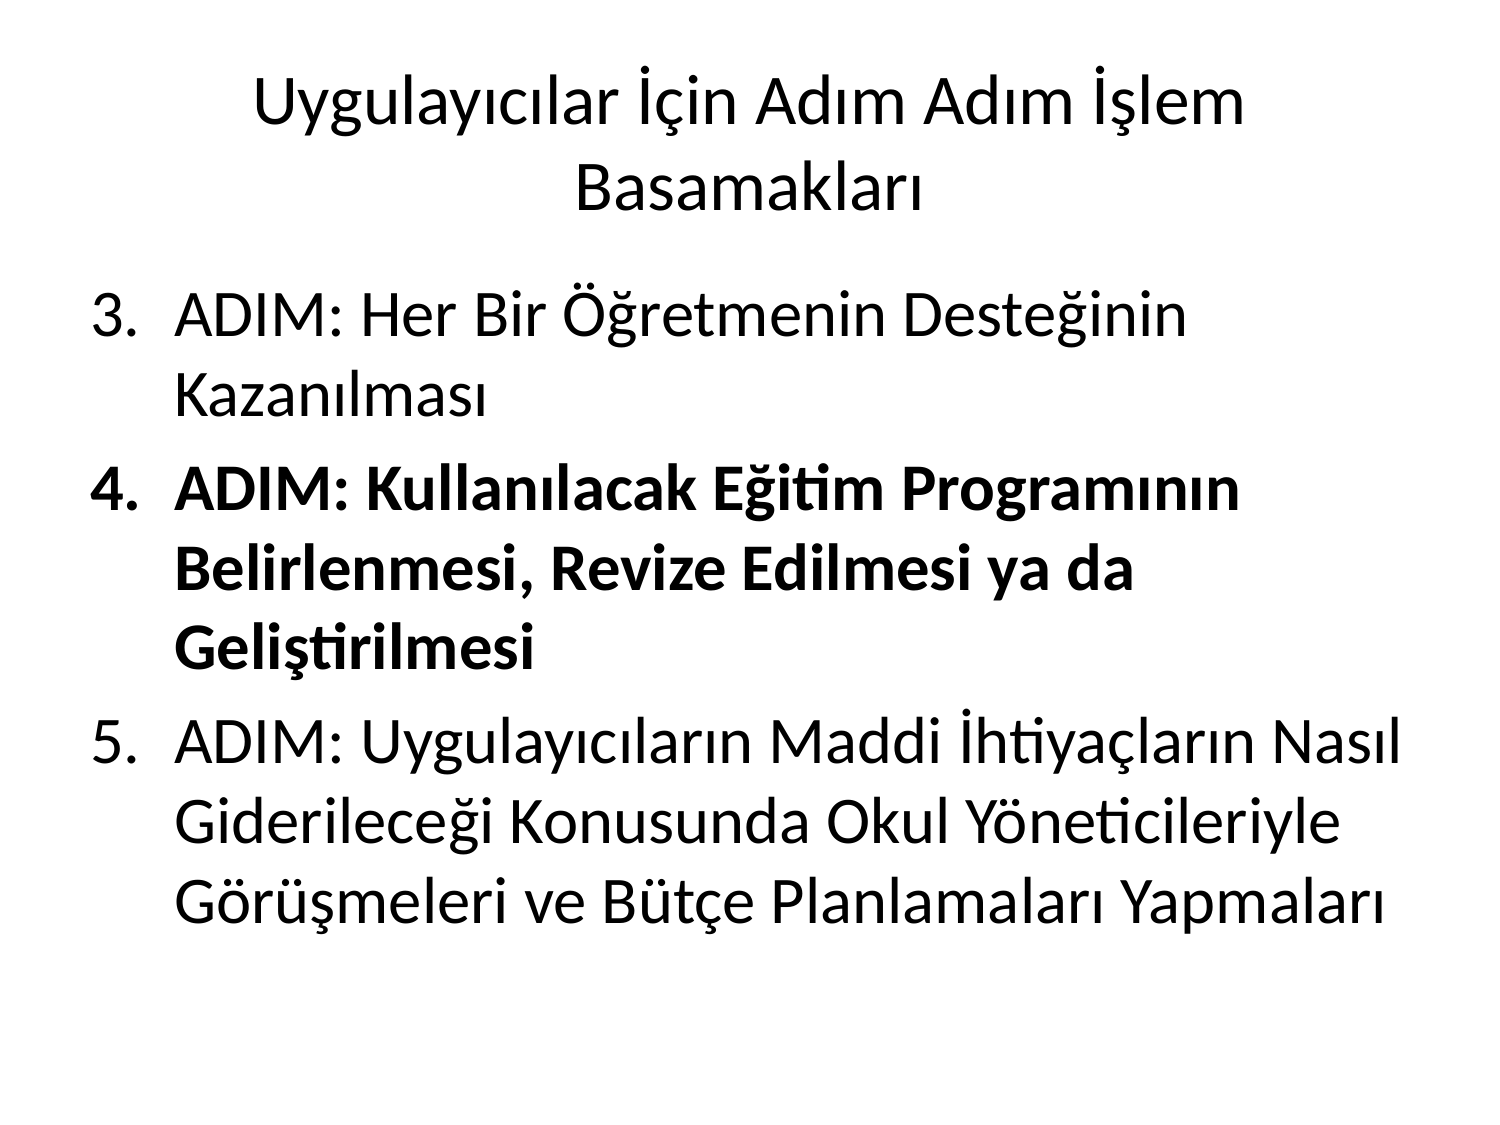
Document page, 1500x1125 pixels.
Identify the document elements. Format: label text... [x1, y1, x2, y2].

list ADIM: Her Bir Öğretmenin Desteğinin Kazanılması ADIM: Kullanılacak Eğitim Programının Belirlenmesi, Revize Edilmesi ya da Geliştirilmesi ADIM: Uygulayıcıların Maddi İhtiyaçların Nasıl Giderileceği Konusunda Okul Yöneticileriyle Görüşmeleri ve Bütçe Planlamaları Yapmaları [75, 262, 1425, 1005]
title Uygulayıcılar İçin Adım Adım İşlem Basamakları [75, 45, 1425, 233]
